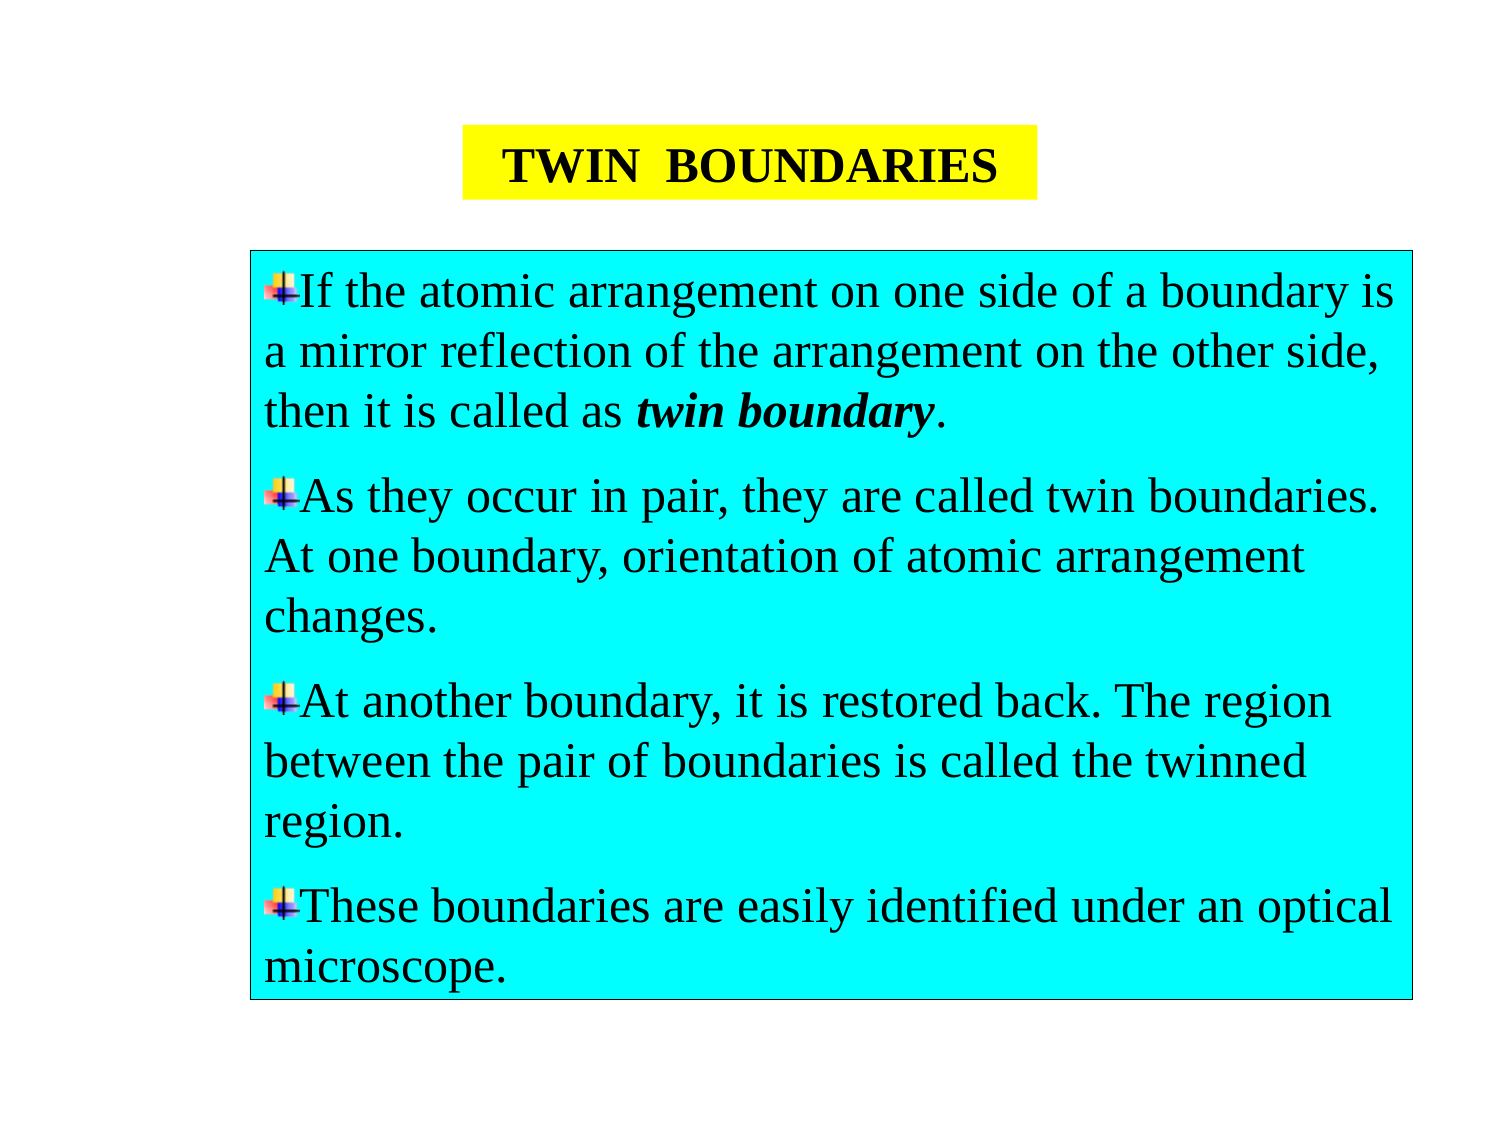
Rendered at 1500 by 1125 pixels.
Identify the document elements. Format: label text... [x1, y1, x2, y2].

text_box TWIN BOUNDARIES [462, 124, 1038, 200]
text_box If the atomic arrangement on one side of a boundary is a mirror reflection of the arrangement on the other side, then it is called as twin boundary. As they occur in pair, they are called twin boundaries. At one boundary, orientation of atomic arrangement changes. At another boundary, it is restored back. The region between the pair of boundaries is called the twinned region. These boundaries are easily identified under an optical microscope. [249, 249, 1413, 1000]
picture [264, 269, 300, 305]
picture [264, 679, 300, 715]
picture [264, 474, 300, 510]
picture [264, 884, 300, 920]
